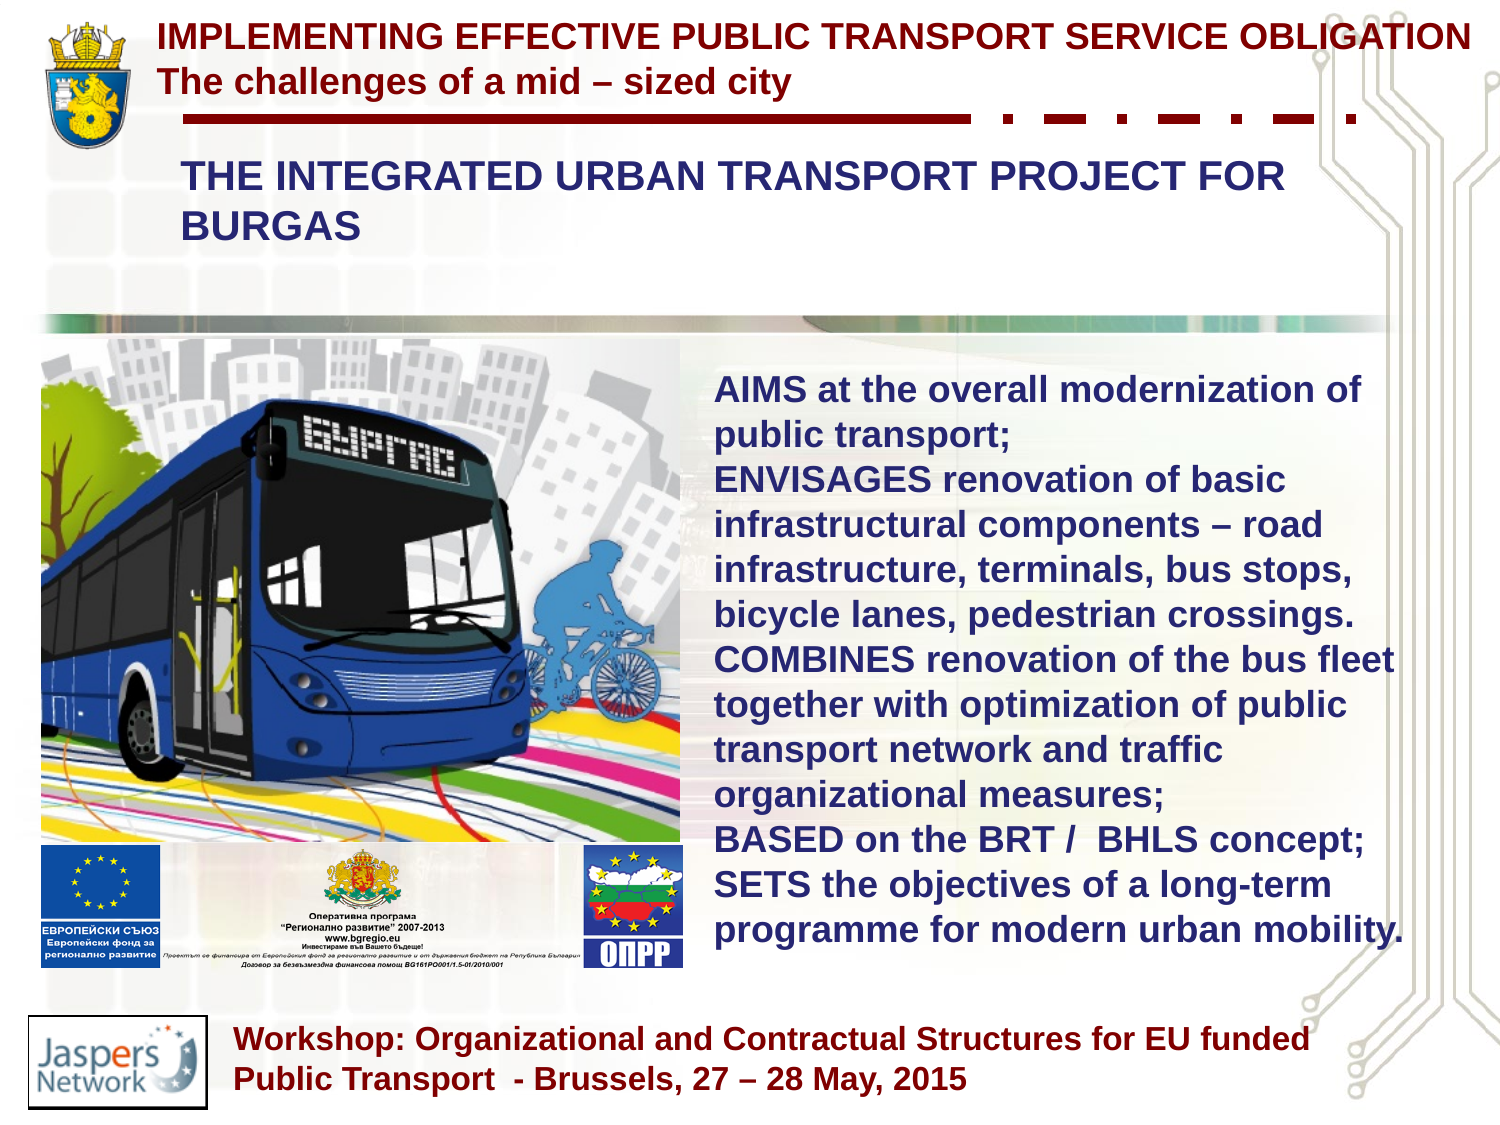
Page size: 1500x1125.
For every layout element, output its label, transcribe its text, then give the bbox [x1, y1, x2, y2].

text_box THE INTEGRATED URBAN TRANSPORT PROJECT FOR BURGAS [165, 169, 1486, 256]
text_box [41, 0, 1500, 160]
picture [0, 0, 1500, 1125]
text_box AIMS at the overall modernization of public transport; ENVISAGES renovation of basic infrastructural components – road infrastructure, terminals, bus stops, bicycle lanes, pedestrian crossings. COMBINES renovation of the bus fleet together with optimization of public transport network and traffic organizational measures; BASED on the BRT / BHLS concept; SETS the objectives of a long-term programme for modern urban mobility. [698, 312, 1447, 958]
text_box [29, 1009, 1389, 1109]
